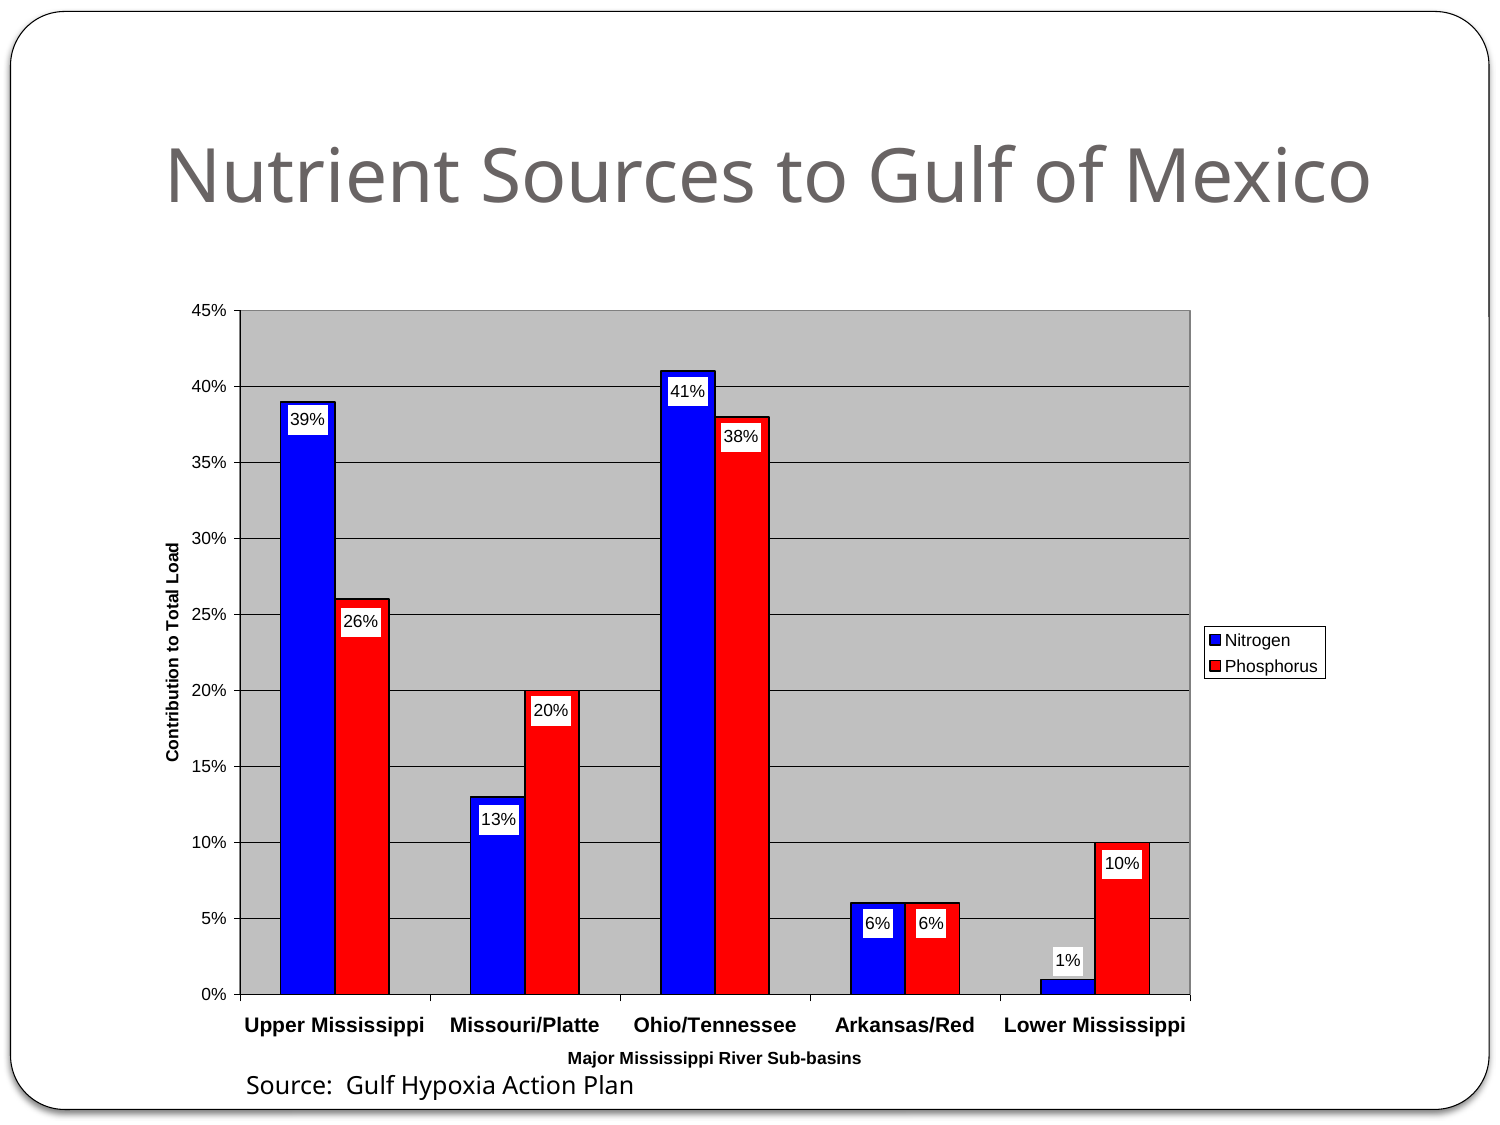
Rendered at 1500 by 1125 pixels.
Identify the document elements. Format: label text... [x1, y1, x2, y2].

title Nutrient Sources to Gulf of Mexico [150, 45, 1425, 233]
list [137, 274, 1338, 1096]
